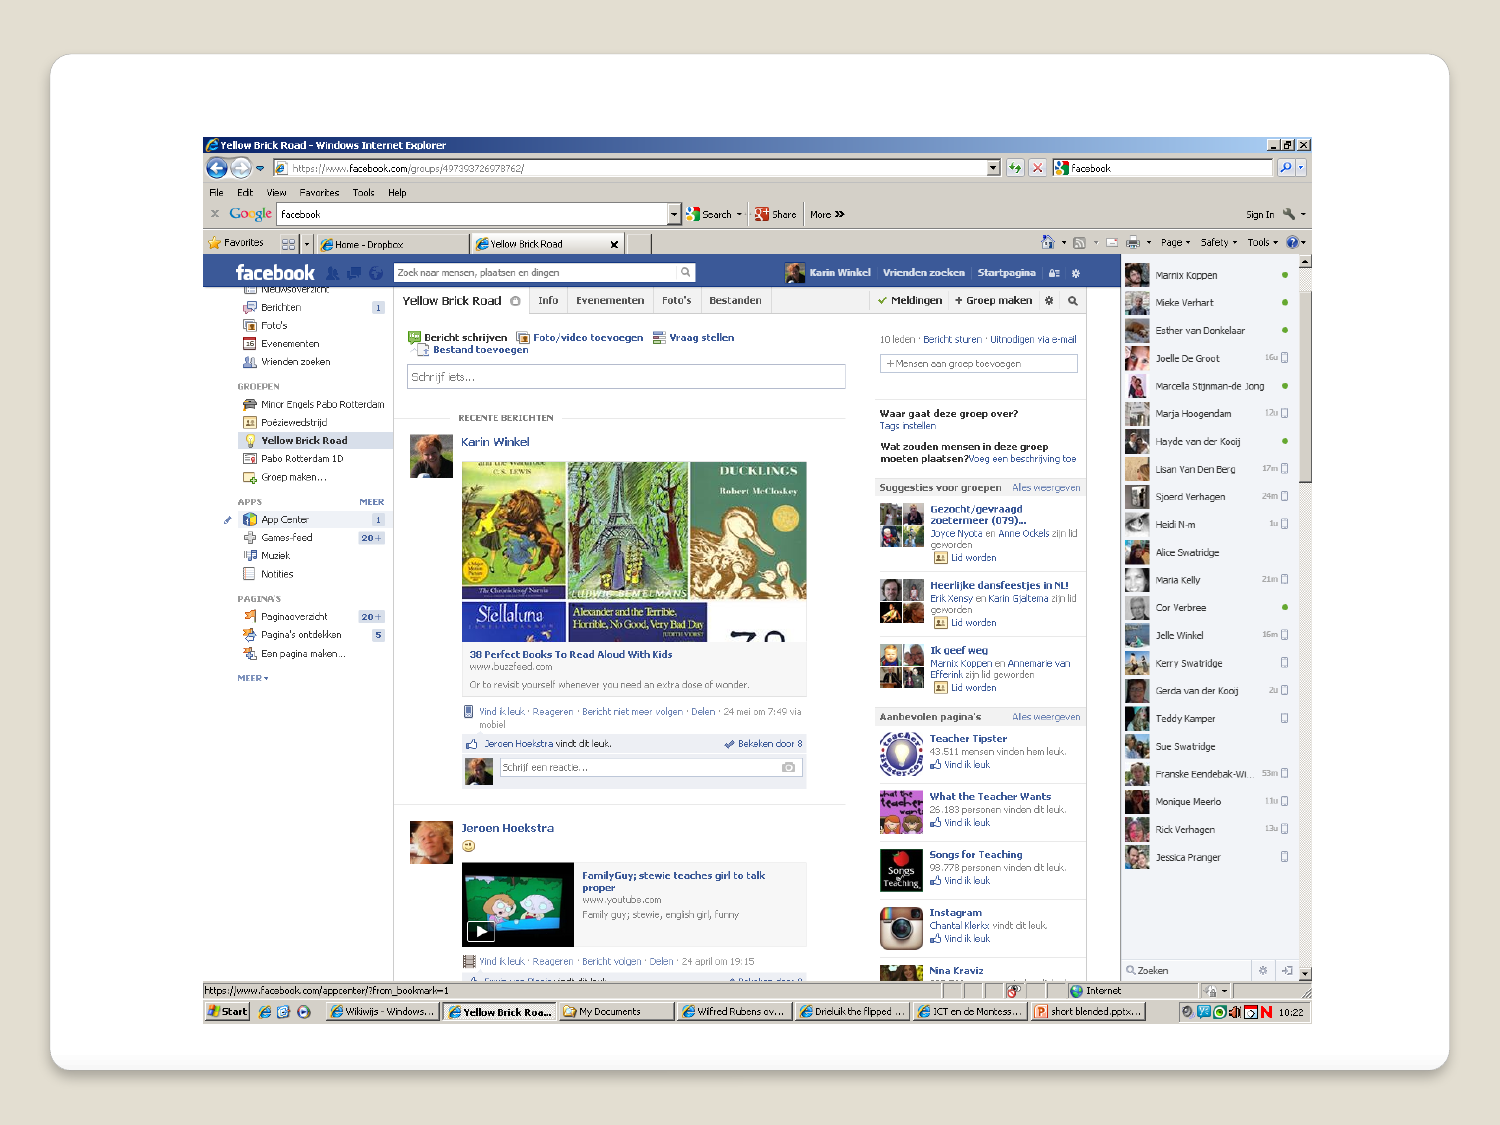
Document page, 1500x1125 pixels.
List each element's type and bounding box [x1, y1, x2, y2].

picture [203, 136, 1312, 1024]
